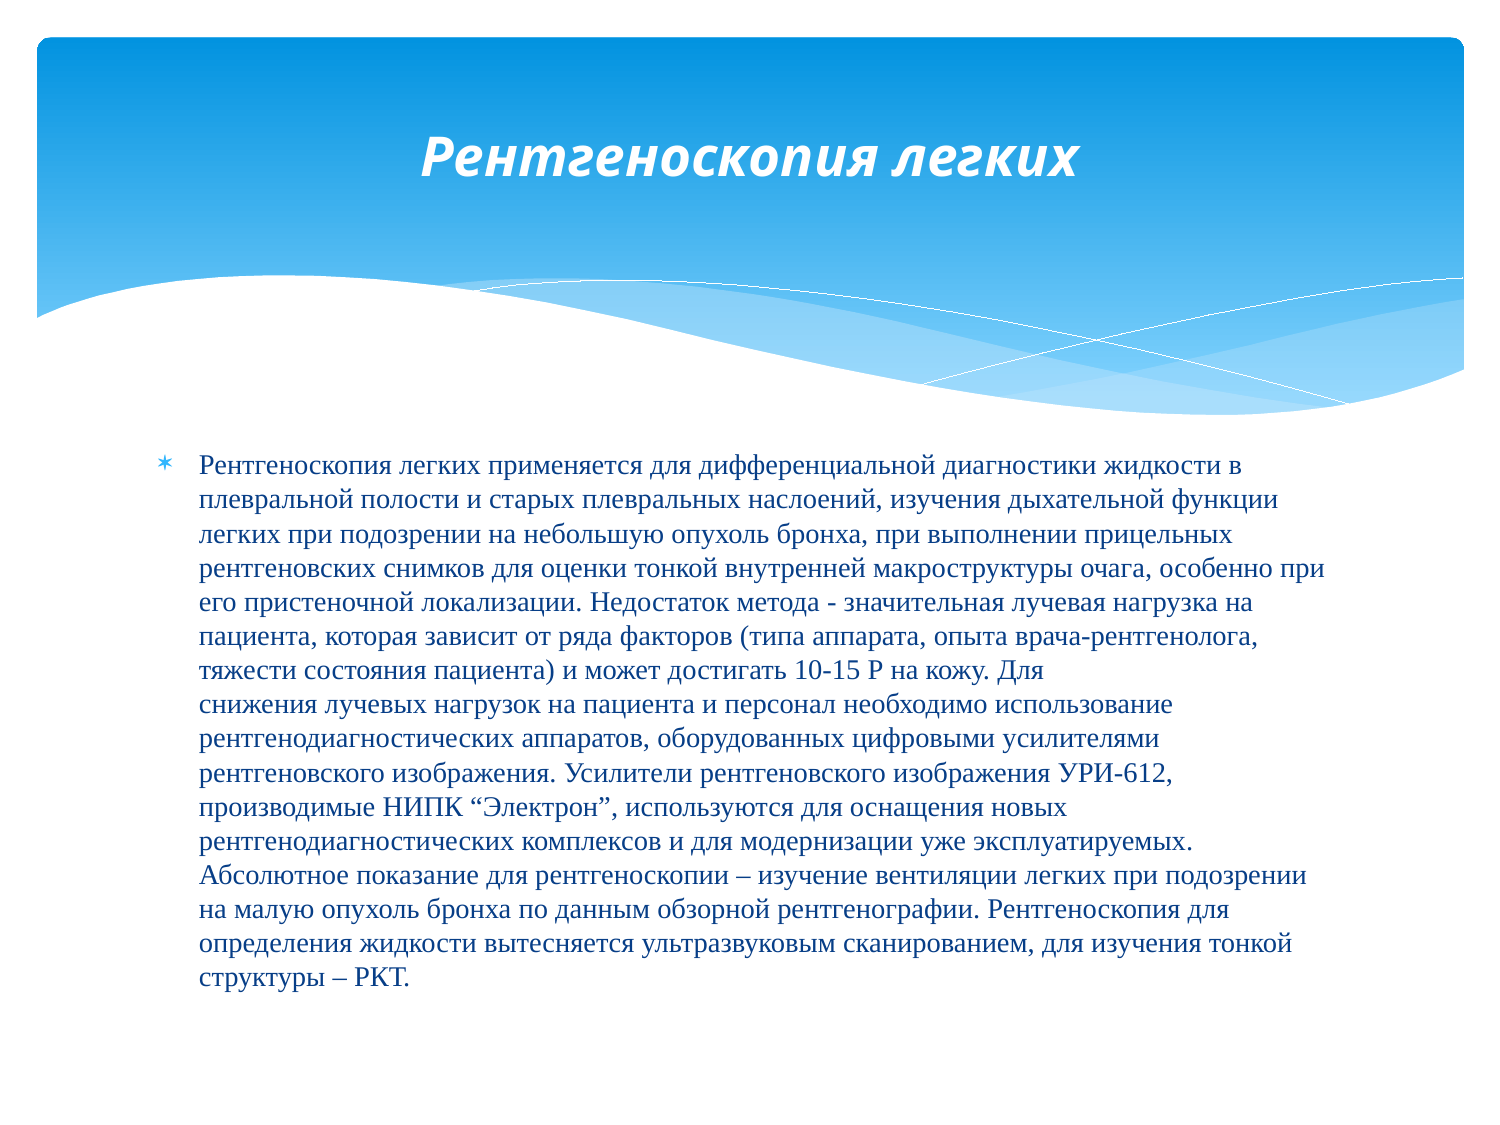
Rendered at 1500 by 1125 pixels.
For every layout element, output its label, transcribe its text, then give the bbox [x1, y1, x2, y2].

list Рентгеноскопия легких применяется для дифференциальной диагностики жидкости в плевральной полости и старых плевральных наслоений, изучения дыхательной функции легких при подозрении на небольшую опухоль бронха, при выполнении прицельных рентгеновских снимков для оценки тонкой внутренней макроструктуры очага, особенно при его пристеночной локализации. Недостаток метода - значительная лучевая нагрузка на пациента, которая зависит от ряда факторов (типа аппарата, опыта врача-рентгенолога, тяжести состояния пациента) и может достигать 10-15 Р на кожу. Для снижения лучевых нагрузок на пациента и персонал необходимо использование рентгенодиагностических аппаратов, оборудованных цифровыми усилителями рентгеновского изображения. Усилители рентгеновского изображения УРИ-612, производимые НИПК “Электрон”, используются для оснащения новых рентгенодиагностических комплексов и для модернизации уже эксплуатируемых. Абсолютное показание для рентгеноскопии – изучение вентиляции легких при подозрении на малую опухоль бронха по данным обзорной рентгенографии. Рентгеноскопия для определения жидкости вытесняется ультразвуковым сканированием, для изучения тонкой структуры – РКТ. [143, 438, 1359, 1005]
title Рентгеноскопия легких [75, 113, 1425, 261]
